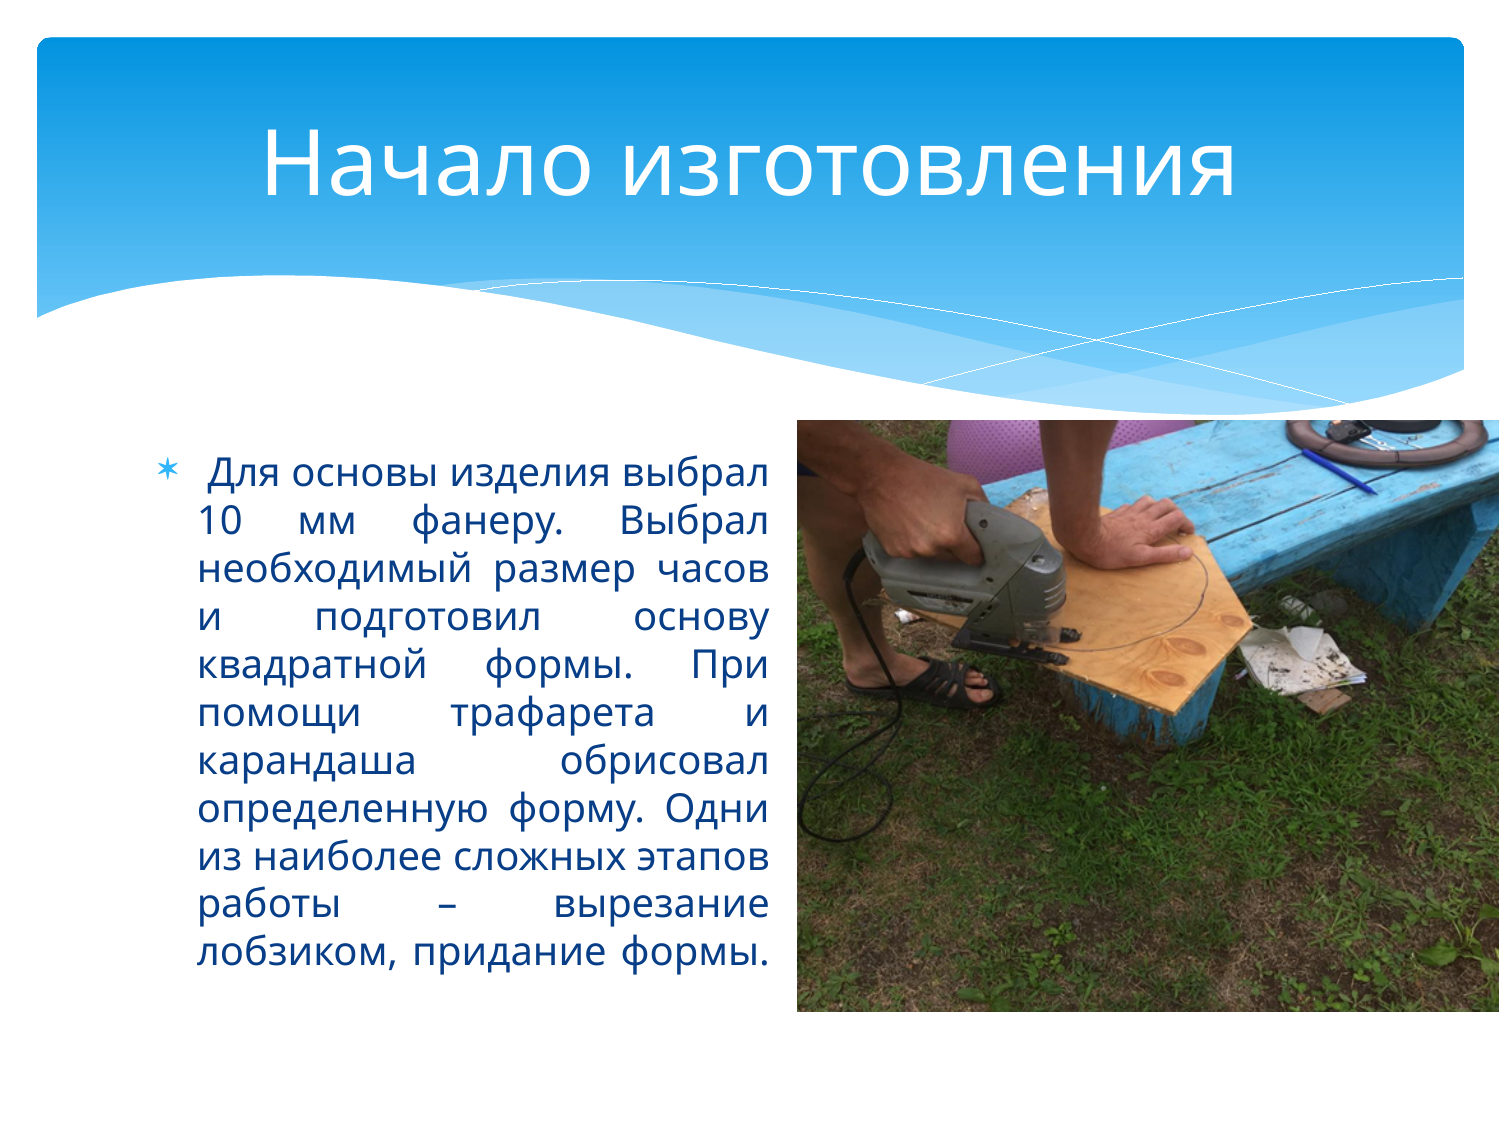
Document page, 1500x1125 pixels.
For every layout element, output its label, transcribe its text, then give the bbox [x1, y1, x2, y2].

list Для основы изделия выбрал 10 мм фанеру. Выбрал необходимый размер часов и подготовил основу квадратной формы. При помощи трафарета и карандаша обрисовал определенную форму. Одни из наиболее сложных этапов работы – вырезание лобзиком, придание формы. [143, 438, 786, 1000]
picture [796, 420, 1500, 1012]
title Начало изготовления [75, 55, 1425, 261]
